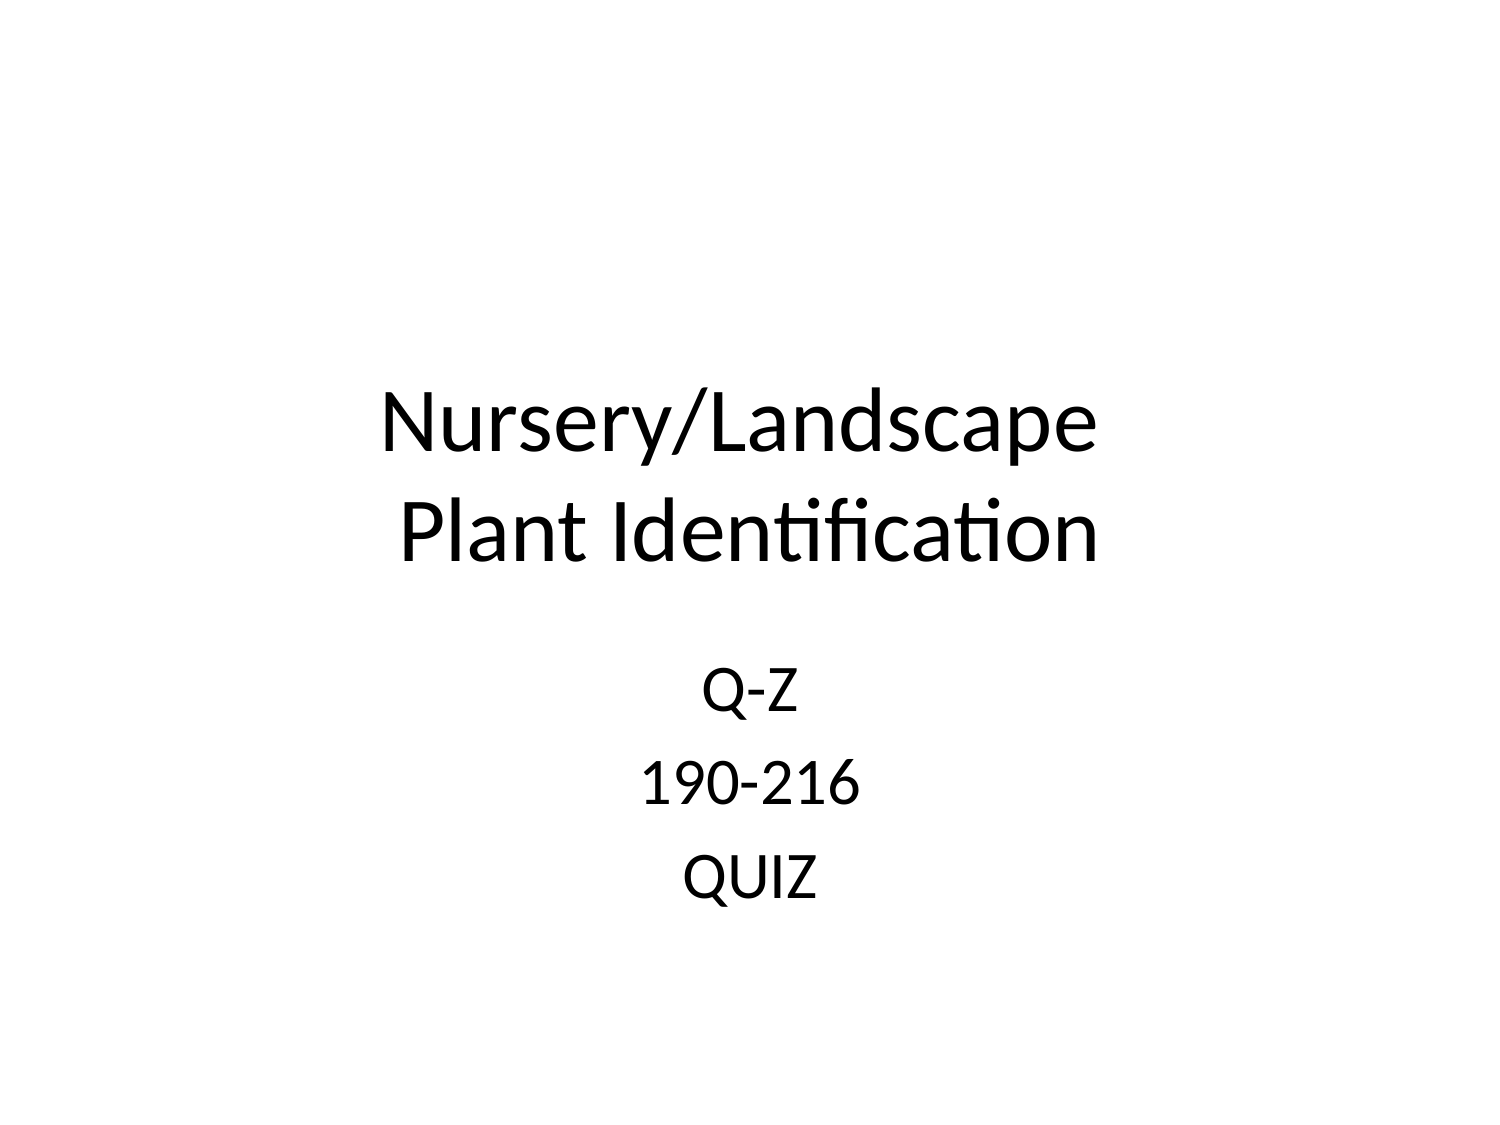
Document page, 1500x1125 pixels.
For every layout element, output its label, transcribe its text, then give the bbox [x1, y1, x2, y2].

title Nursery/Landscape Plant Identification [112, 349, 1388, 591]
subtitle Q-Z 190-216 QUIZ [225, 637, 1275, 925]
